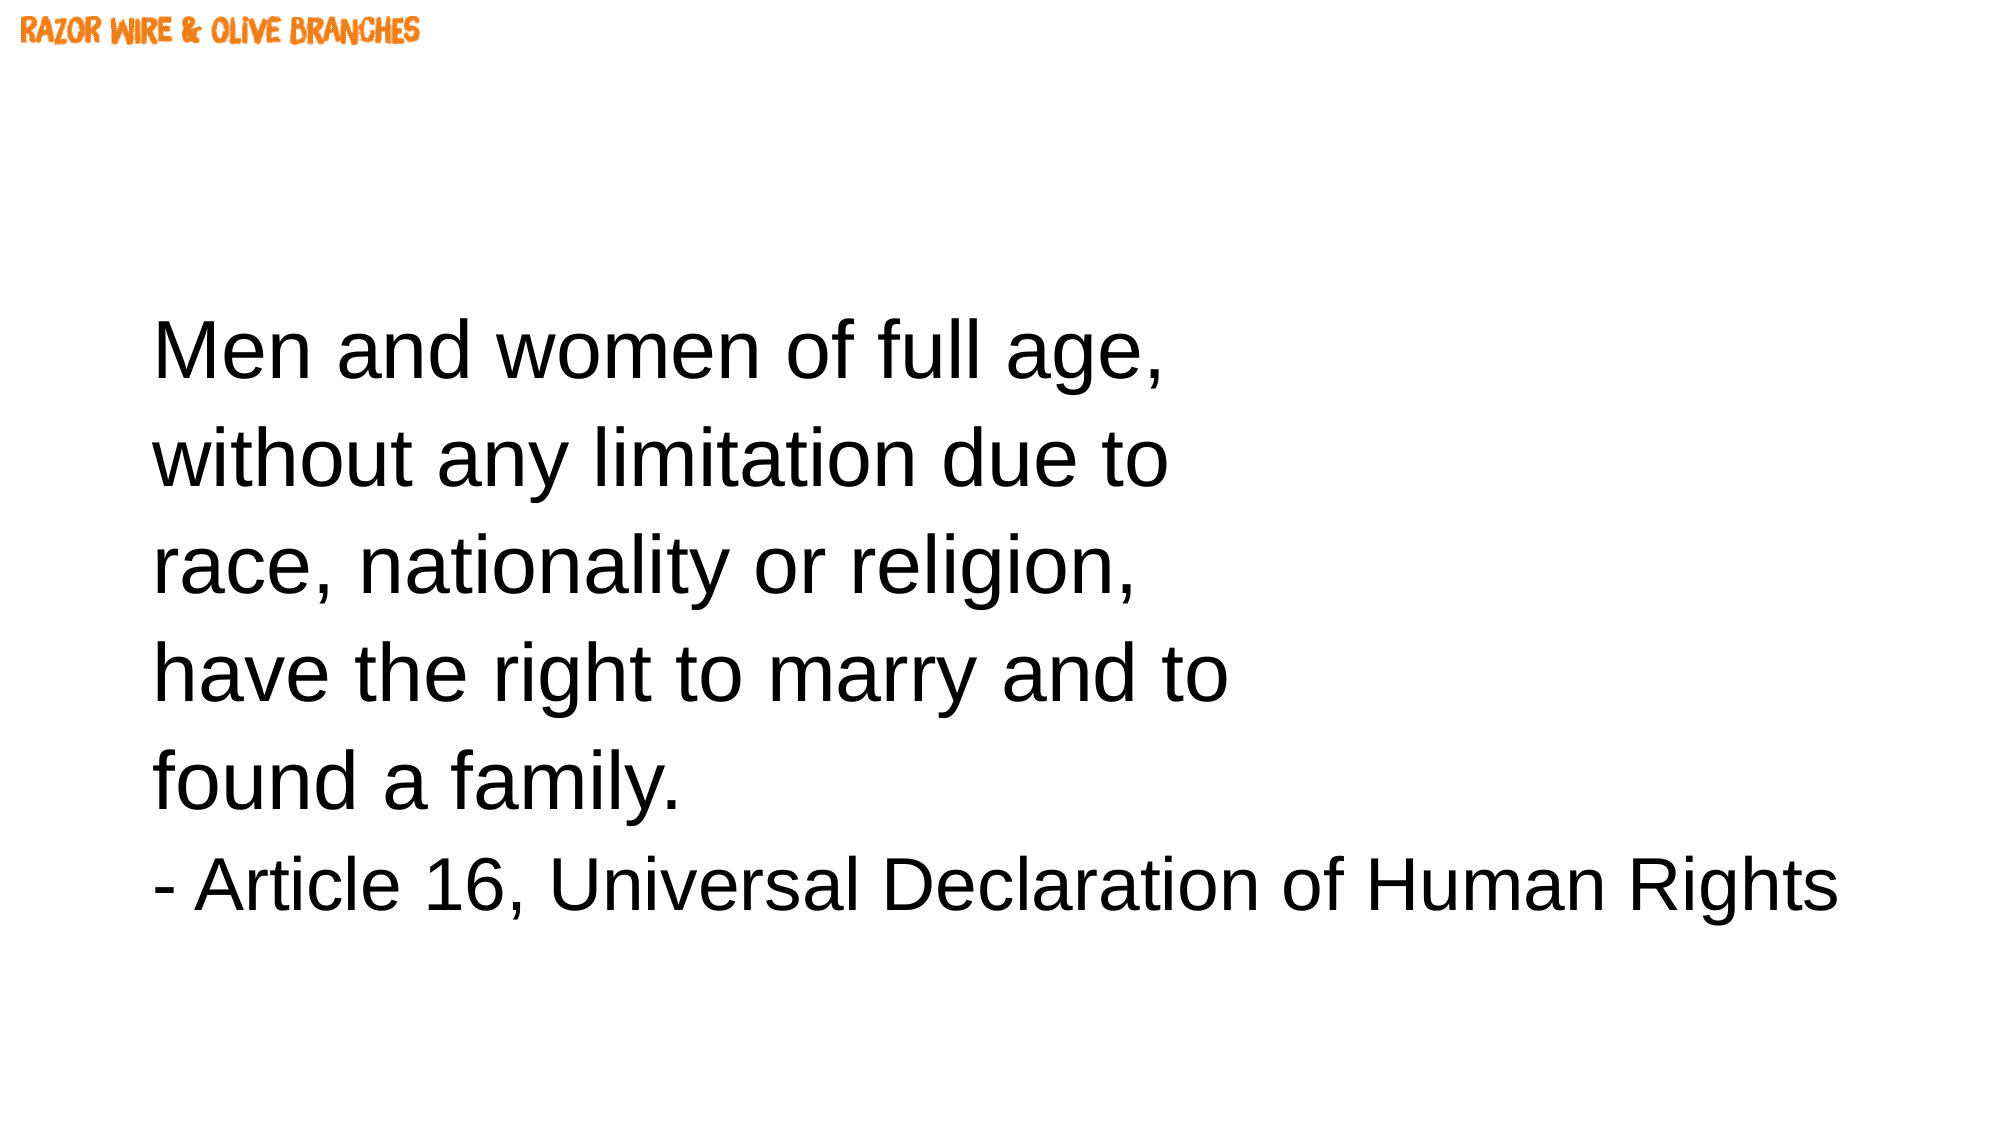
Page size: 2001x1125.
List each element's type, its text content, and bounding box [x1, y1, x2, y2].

list Men and women of full age, without any limitation due to race, nationality or religion, have the right to marry and to found a family. - Article 16, Universal Declaration of Human Rights [137, 299, 1863, 1014]
